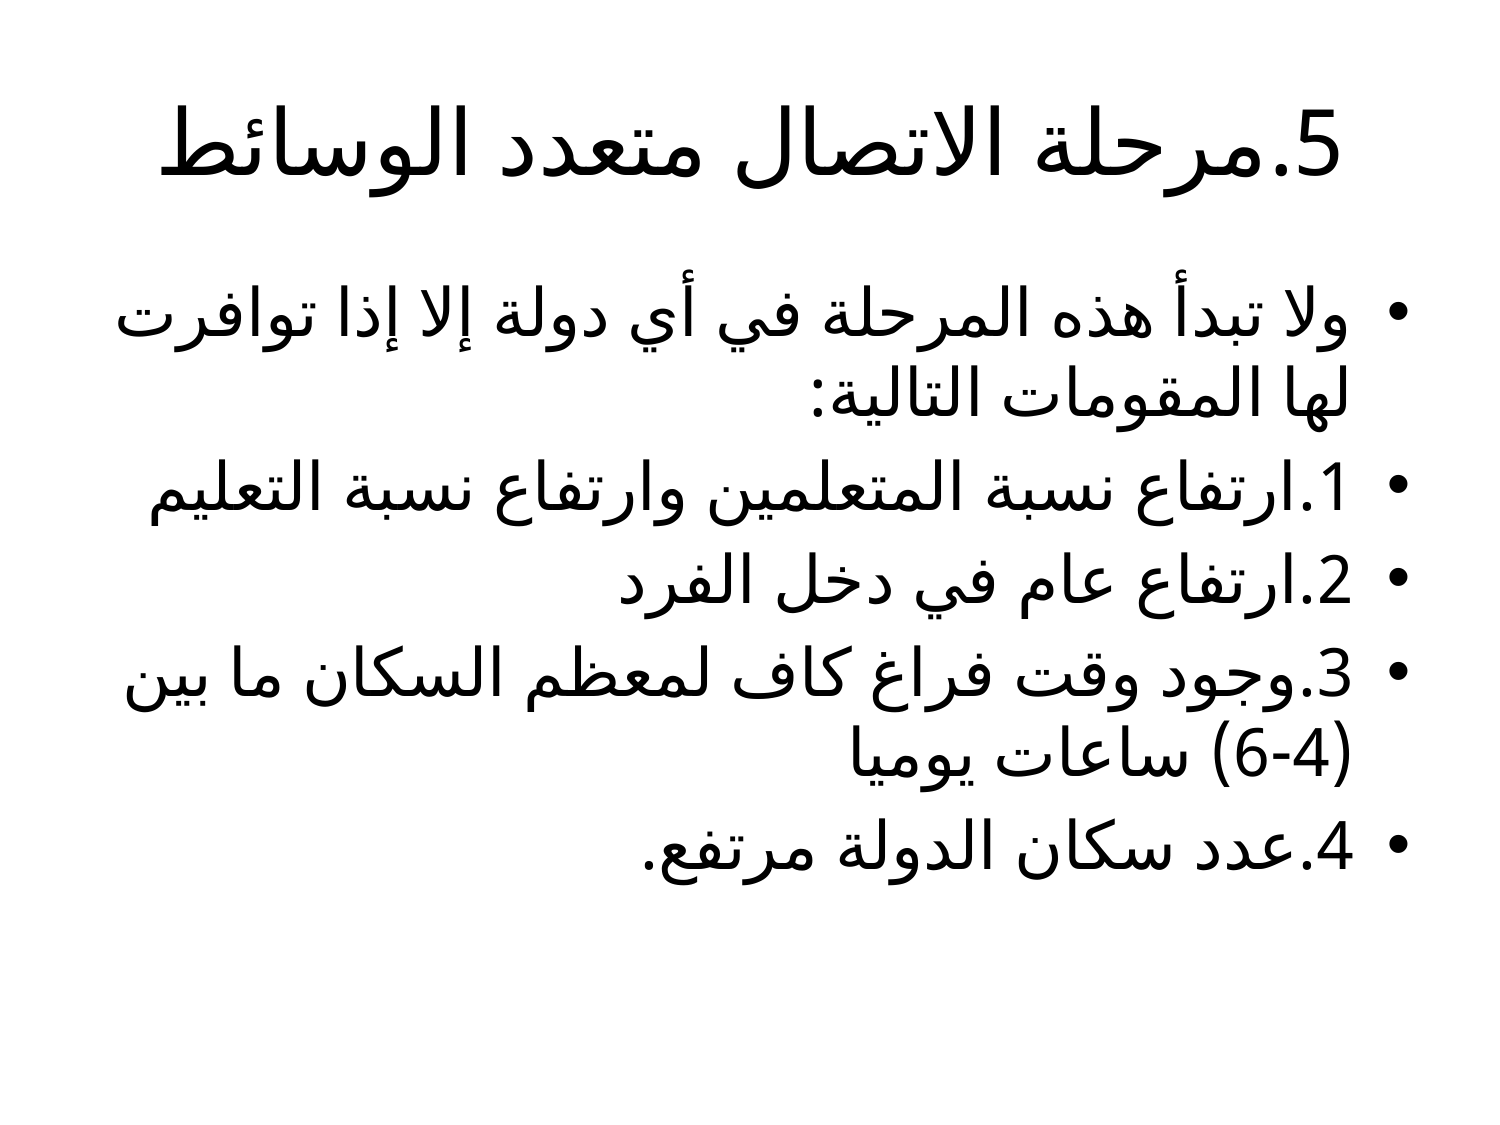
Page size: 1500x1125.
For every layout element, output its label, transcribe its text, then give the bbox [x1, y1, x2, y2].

list ولا تبدأ هذه المرحلة في أي دولة إلا إذا توافرت لها المقومات التالية: 1.ارتفاع نسبة المتعلمين وارتفاع نسبة التعليم 2.ارتفاع عام في دخل الفرد 3.وجود وقت فراغ كاف لمعظم السكان ما بين (4-6) ساعات يوميا 4.عدد سكان الدولة مرتفع. [75, 262, 1425, 1005]
title 5. مرحلة الاتصال متعدد الوسائط [75, 45, 1425, 233]
